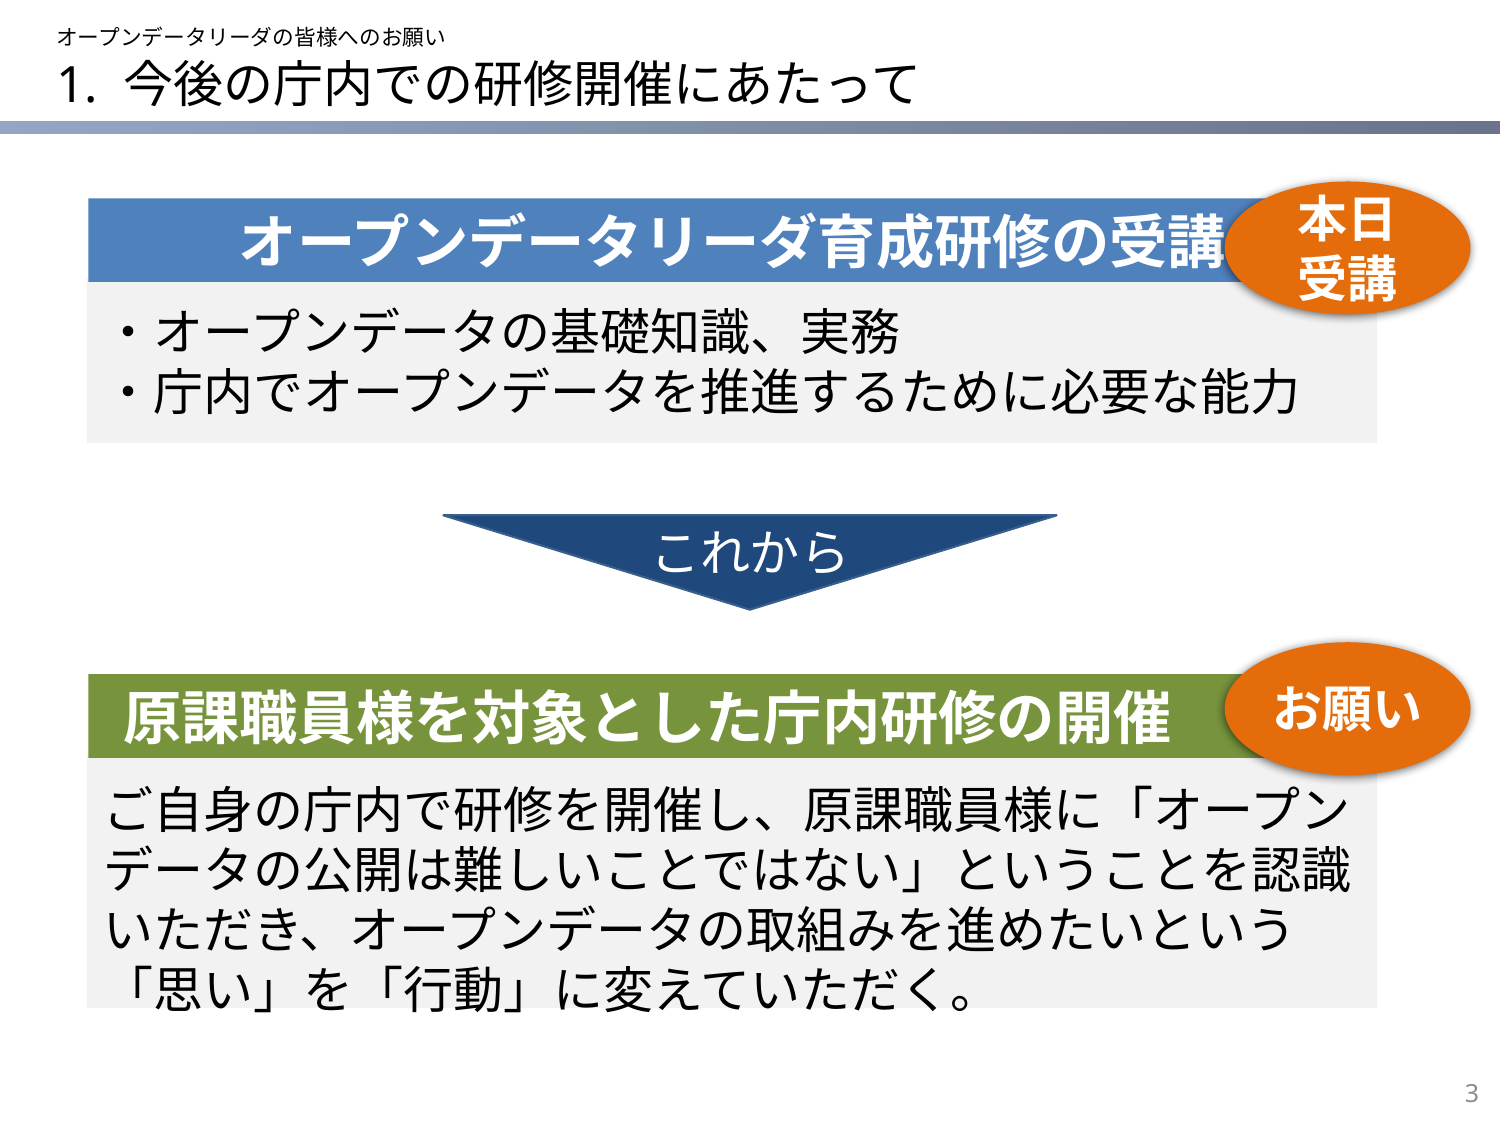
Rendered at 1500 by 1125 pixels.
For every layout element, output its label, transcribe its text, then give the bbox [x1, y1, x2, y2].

text_box これから [442, 514, 1058, 611]
text_box オープンデータリーダの皆様へのお願い [41, 19, 1471, 58]
text_box ご自身の庁内で研修を開催し、原課職員様に「オープンデータの公開は難しいことではない」ということを認識いただき、オープンデータの取組みを進めたいという「思い」を「行動」に変えていただく。 [87, 754, 1377, 1008]
text_box 原課職員様を対象とした庁内研修の開催 [88, 674, 1244, 758]
text_box ・オープンデータの基礎知識、実務 ・庁内でオープンデータを推進するために必要な能力 [87, 278, 1377, 443]
text_box 本日 受講 [1224, 181, 1471, 315]
title 1. 今後の庁内での研修開催にあたって [41, 58, 1471, 122]
text_box オープンデータリーダ育成研修の受講 [88, 198, 1252, 282]
slide_number 3 [1411, 1070, 1495, 1118]
text_box お願い [1224, 642, 1471, 776]
